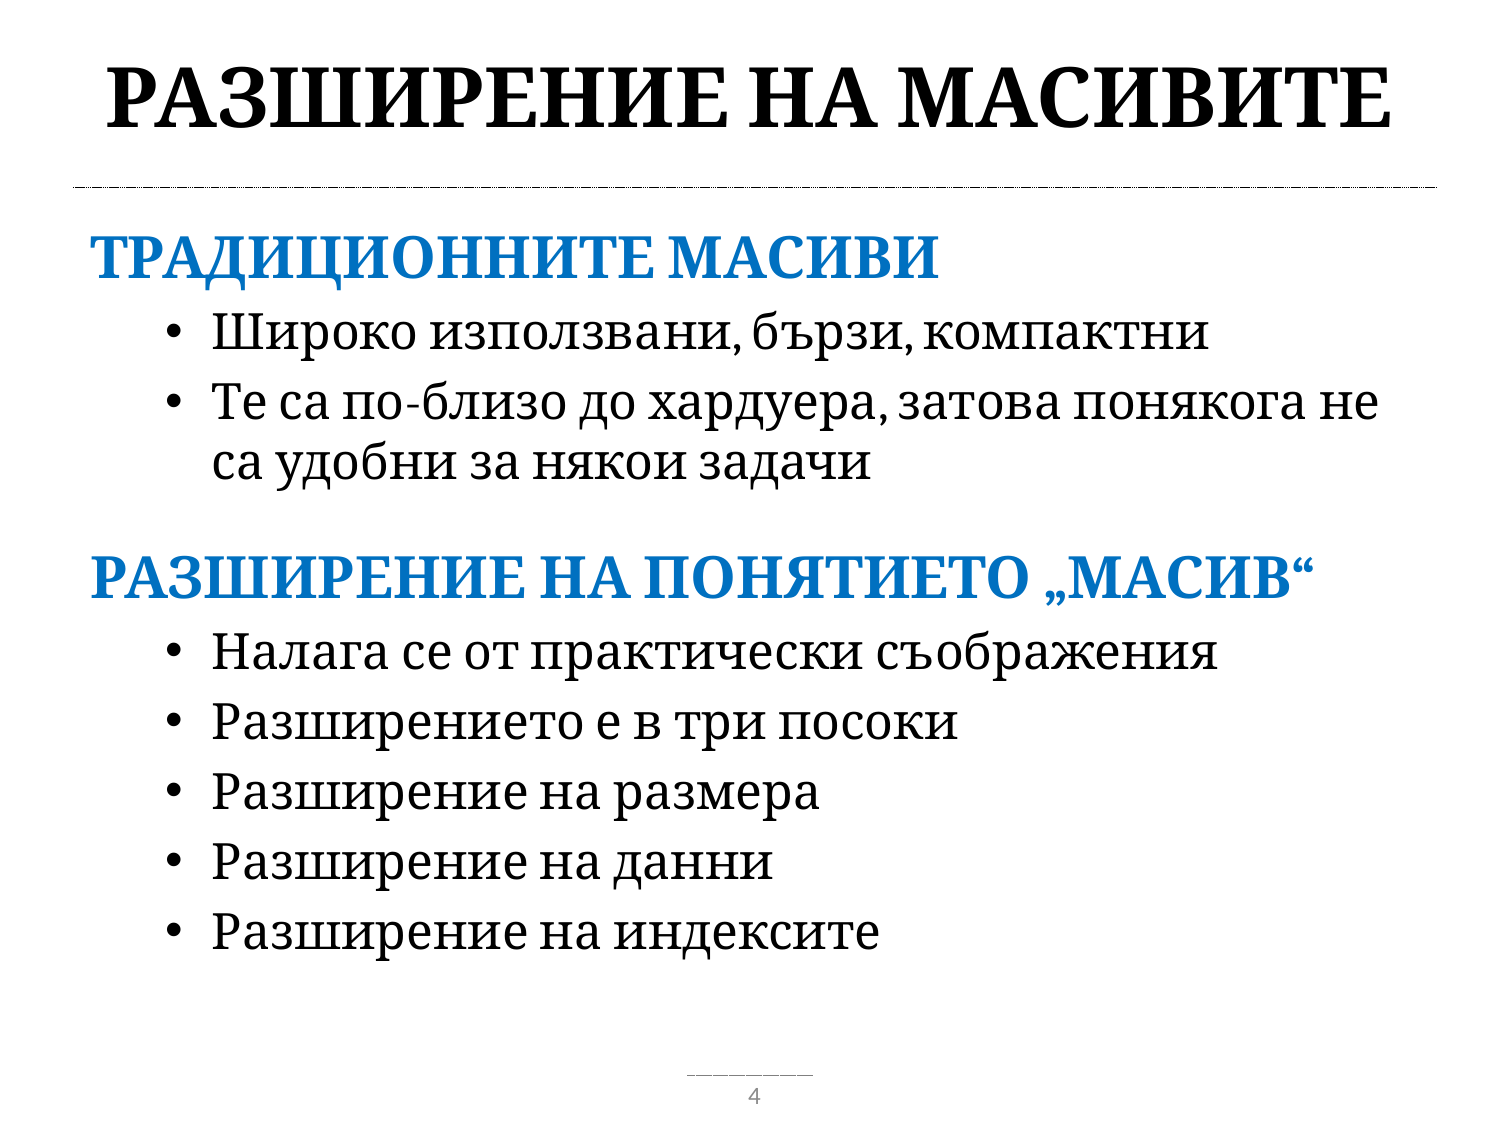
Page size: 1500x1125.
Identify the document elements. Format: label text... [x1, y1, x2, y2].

list Традиционните масиви Широко използвани, бързи, компактни Те са по-близо до хардуера, затова понякога не са удобни за някои задачи Разширение на понятието „масив“ Налага се от практически съображения Разширението е в три посоки Разширение на размера Разширение на данни Разширение на индексите [75, 212, 1450, 1063]
slide_number 4 [579, 1065, 930, 1125]
title Разширение на масивите [0, 0, 1500, 188]
